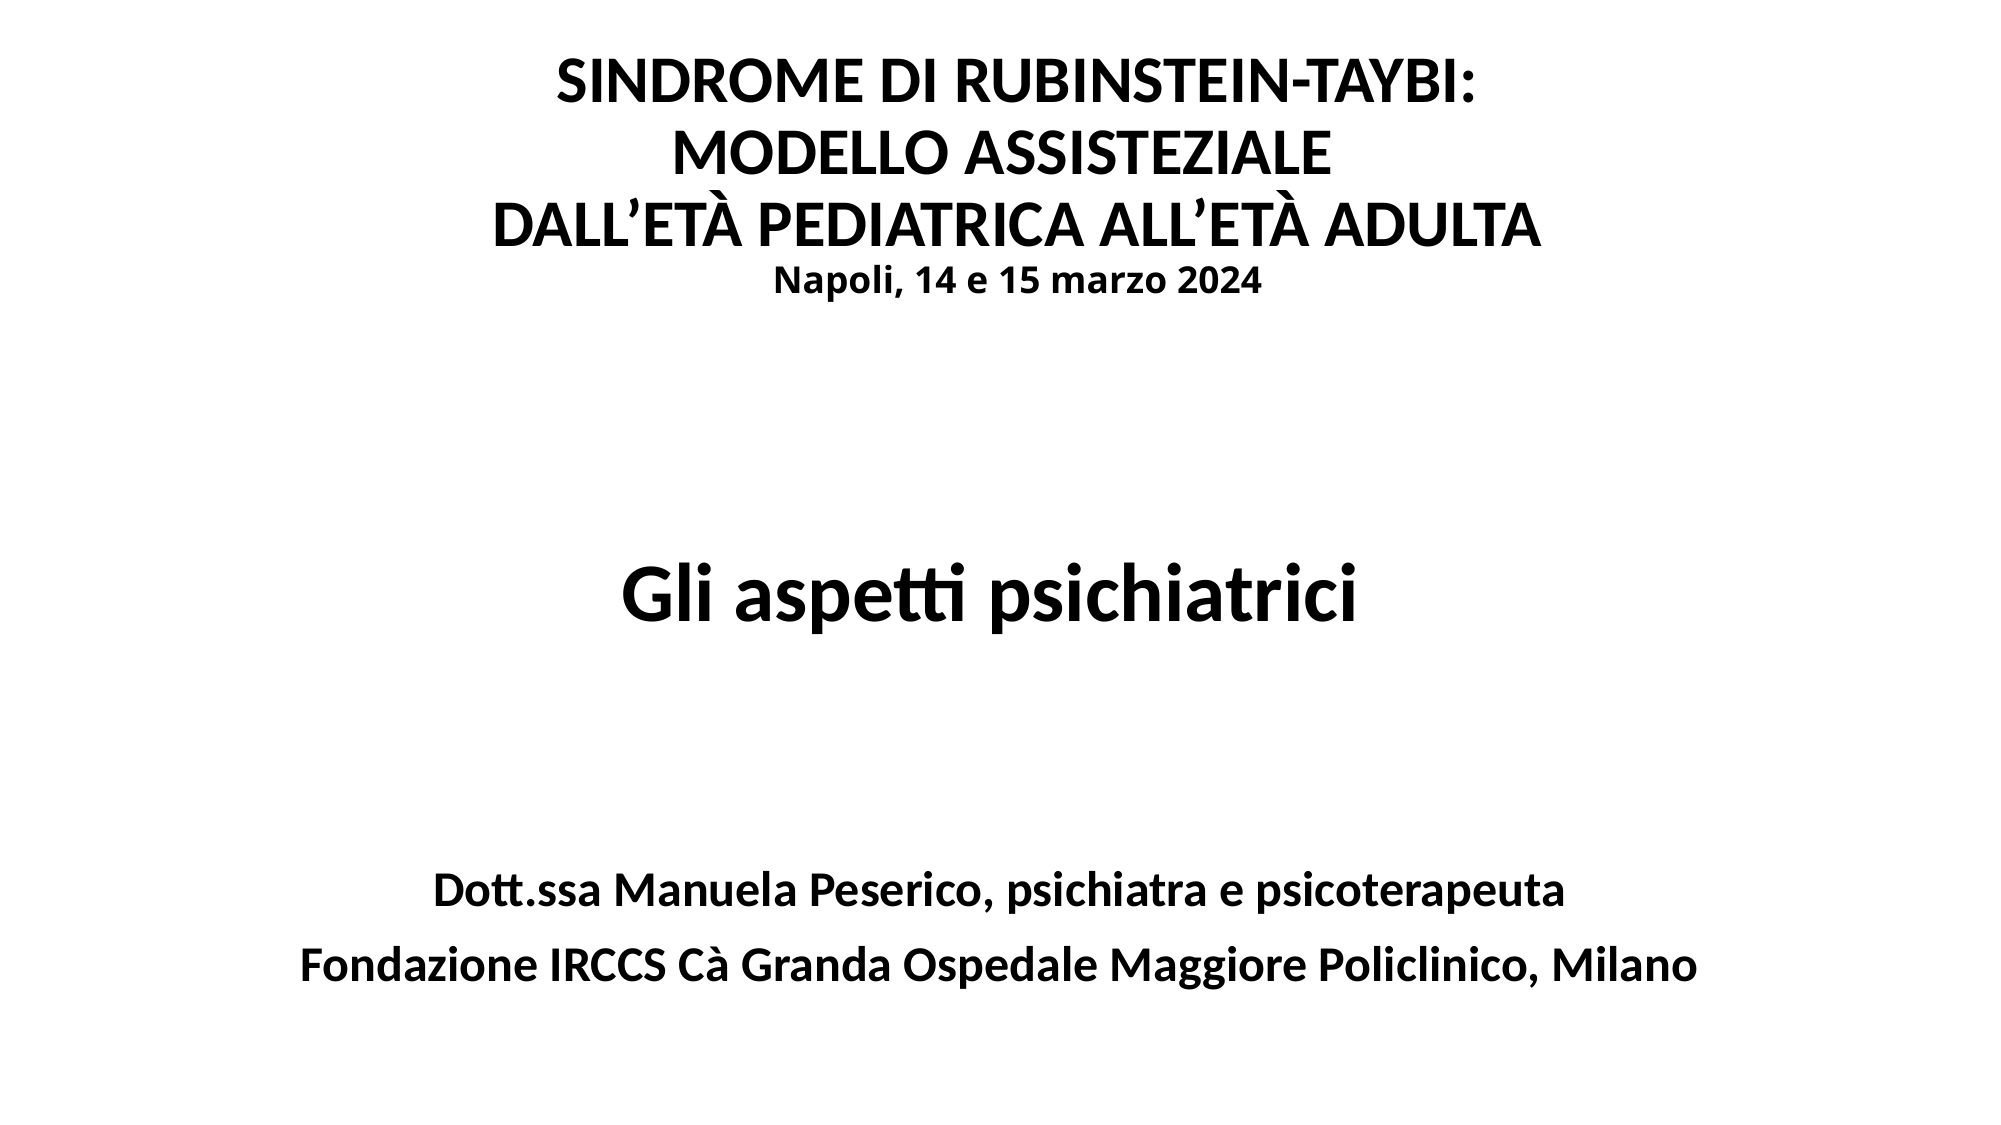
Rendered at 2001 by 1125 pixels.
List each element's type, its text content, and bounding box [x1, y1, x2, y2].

subtitle Gli aspetti psichiatrici Dott.ssa Manuela Peserico, psichiatra e psicoterapeuta Fondazione IRCCS Cà Granda Ospedale Maggiore Policlinico, Milano [249, 541, 1750, 1048]
title SINDROME DI RUBINSTEIN-TAYBI: MODELLO ASSISTEZIALE DALL’ETÀ PEDIATRICA ALL’ETÀ ADULTA Napoli, 14 e 15 marzo 2024 [249, 34, 1786, 309]
